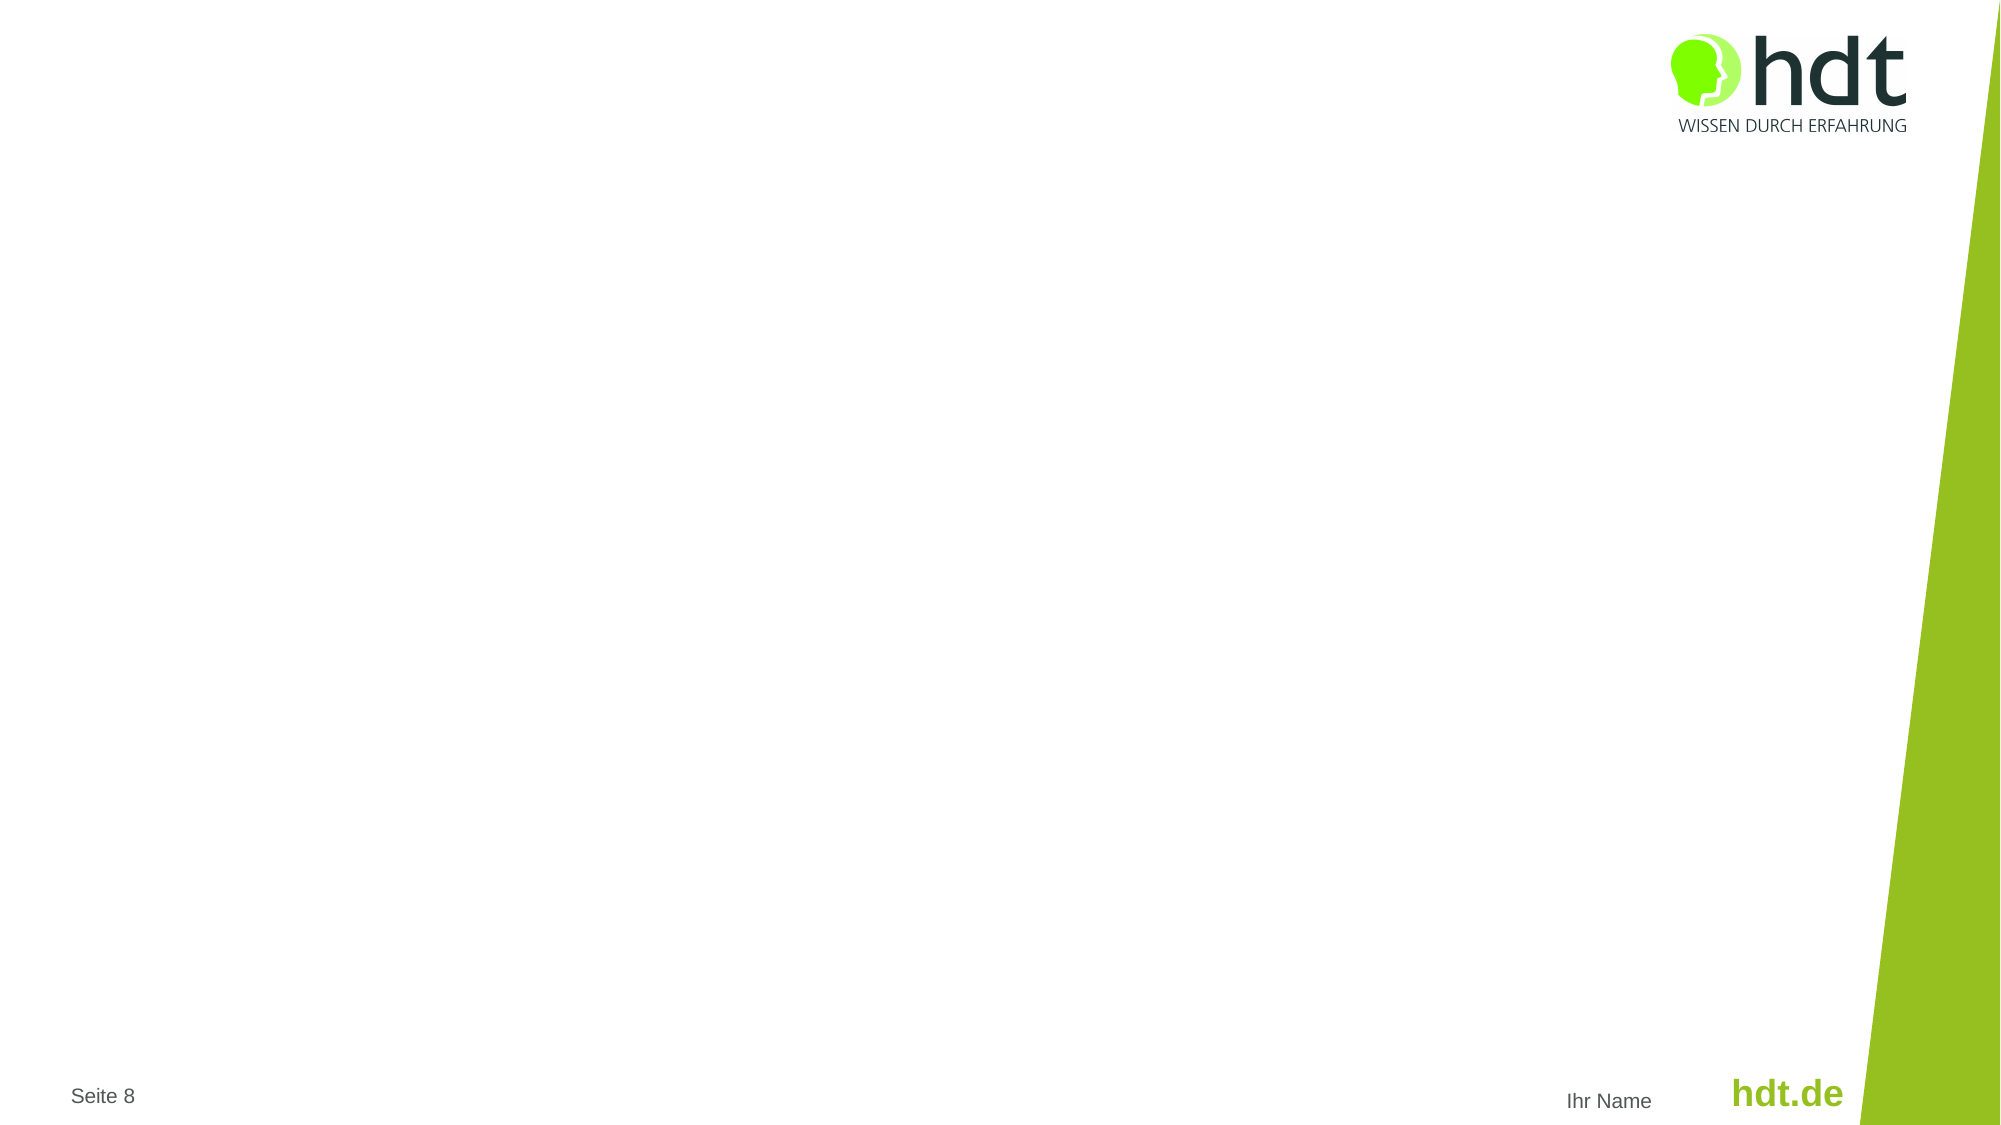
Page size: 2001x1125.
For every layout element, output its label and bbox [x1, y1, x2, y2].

picture [1671, 34, 1906, 132]
